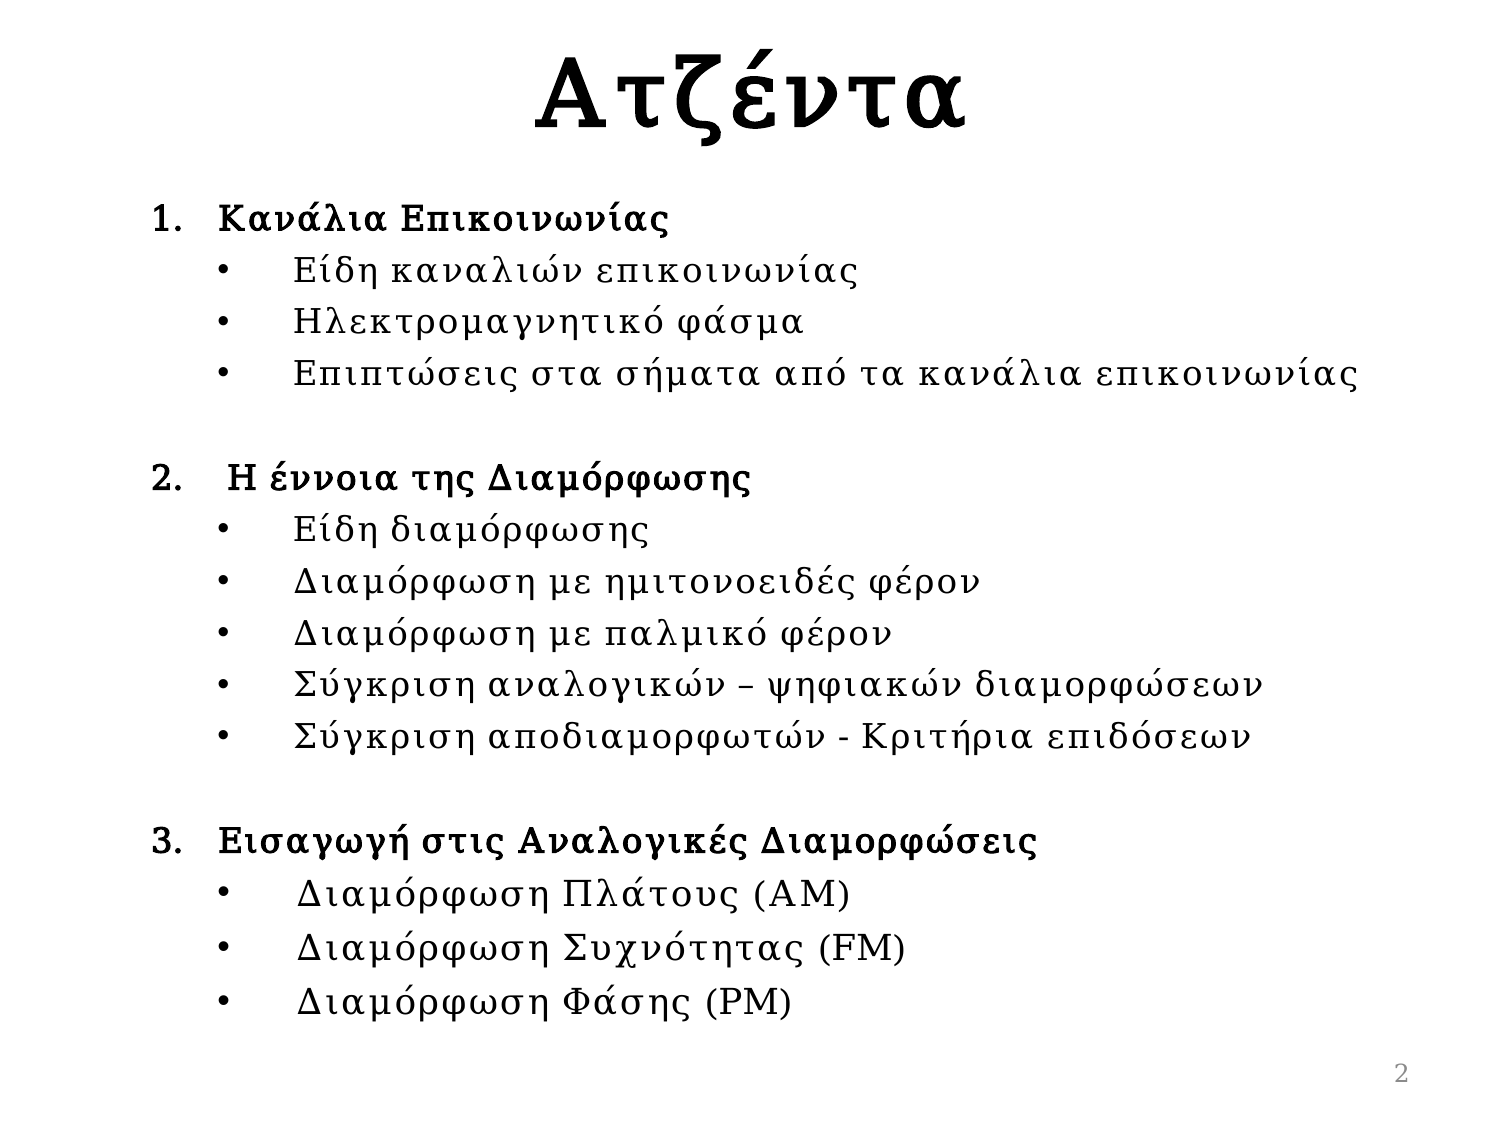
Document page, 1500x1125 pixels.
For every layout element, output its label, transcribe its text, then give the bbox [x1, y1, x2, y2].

text_box Ατζέντα [74, 19, 1425, 159]
slide_number 2 [1074, 1042, 1425, 1103]
subtitle Κανάλια Επικοινωνίας Είδη καναλιών επικοινωνίας Ηλεκτρομαγνητικό φάσμα Επιπτώσεις στα σήματα από τα κανάλια επικοινωνίας 2. Η έννοια της Διαμόρφωσης Είδη διαμόρφωσης Διαμόρφωση με ημιτονοειδές φέρον Διαμόρφωση με παλμικό φέρον Σύγκριση αναλογικών – ψηφιακών διαμορφώσεων Σύγκριση αποδιαμορφωτών - Κριτήρια επιδόσεων Εισαγωγή στις Αναλογικές Διαμορφώσεις Διαμόρφωση Πλάτους (ΑΜ) Διαμόρφωση Συχνότητας (FM) Διαμόρφωση Φάσης (PM) [135, 184, 1425, 1035]
